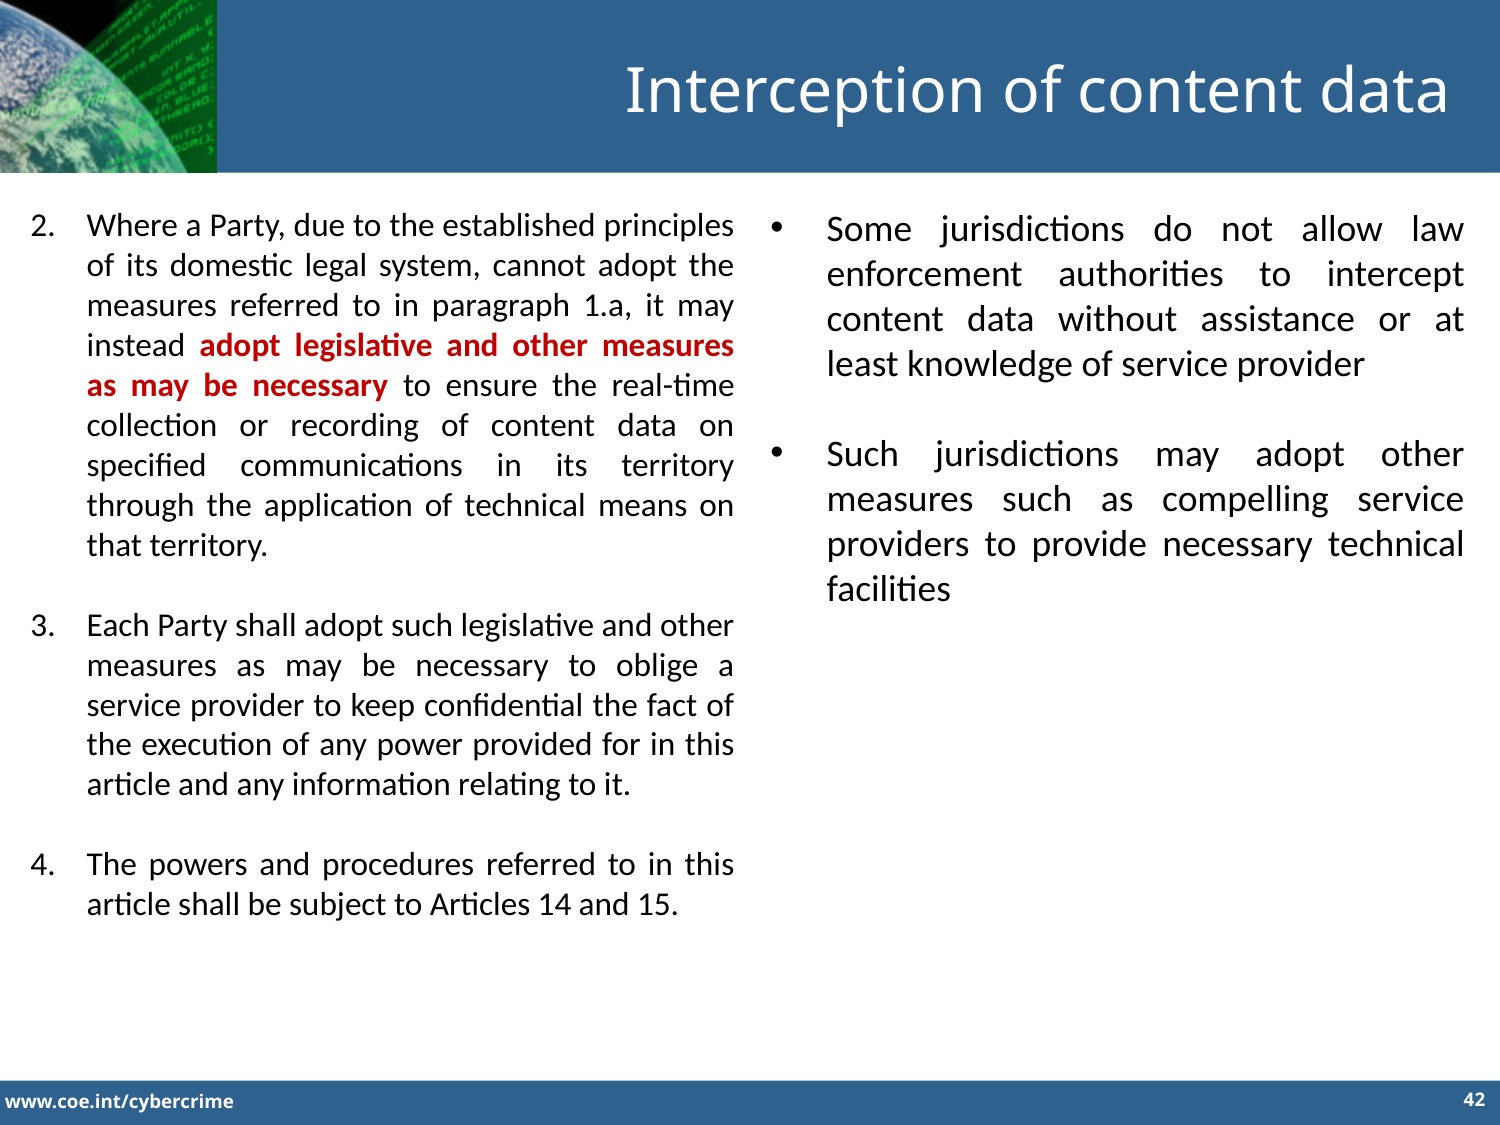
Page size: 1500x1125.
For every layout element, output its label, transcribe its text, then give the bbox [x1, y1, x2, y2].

text_box Where a Party, due to the established principles of its domestic legal system, cannot adopt the measures referred to in paragraph 1.a, it may instead adopt legislative and other measures as may be necessary to ensure the real-time collection or recording of content data on specified communications in its territory through the application of technical means on that territory. Each Party shall adopt such legislative and other measures as may be necessary to oblige a service provider to keep confidential the fact of the execution of any power provided for in this article and any information relating to it. The powers and procedures referred to in this article shall be subject to Articles 14 and 15. [15, 196, 750, 930]
text_box Interception of content data [230, 42, 1483, 133]
text_box Some jurisdictions do not allow law enforcement authorities to intercept content data without assistance or at least knowledge of service provider Such jurisdictions may adopt other measures such as compelling service providers to provide necessary technical facilities [755, 196, 1480, 616]
picture [0, 0, 217, 173]
